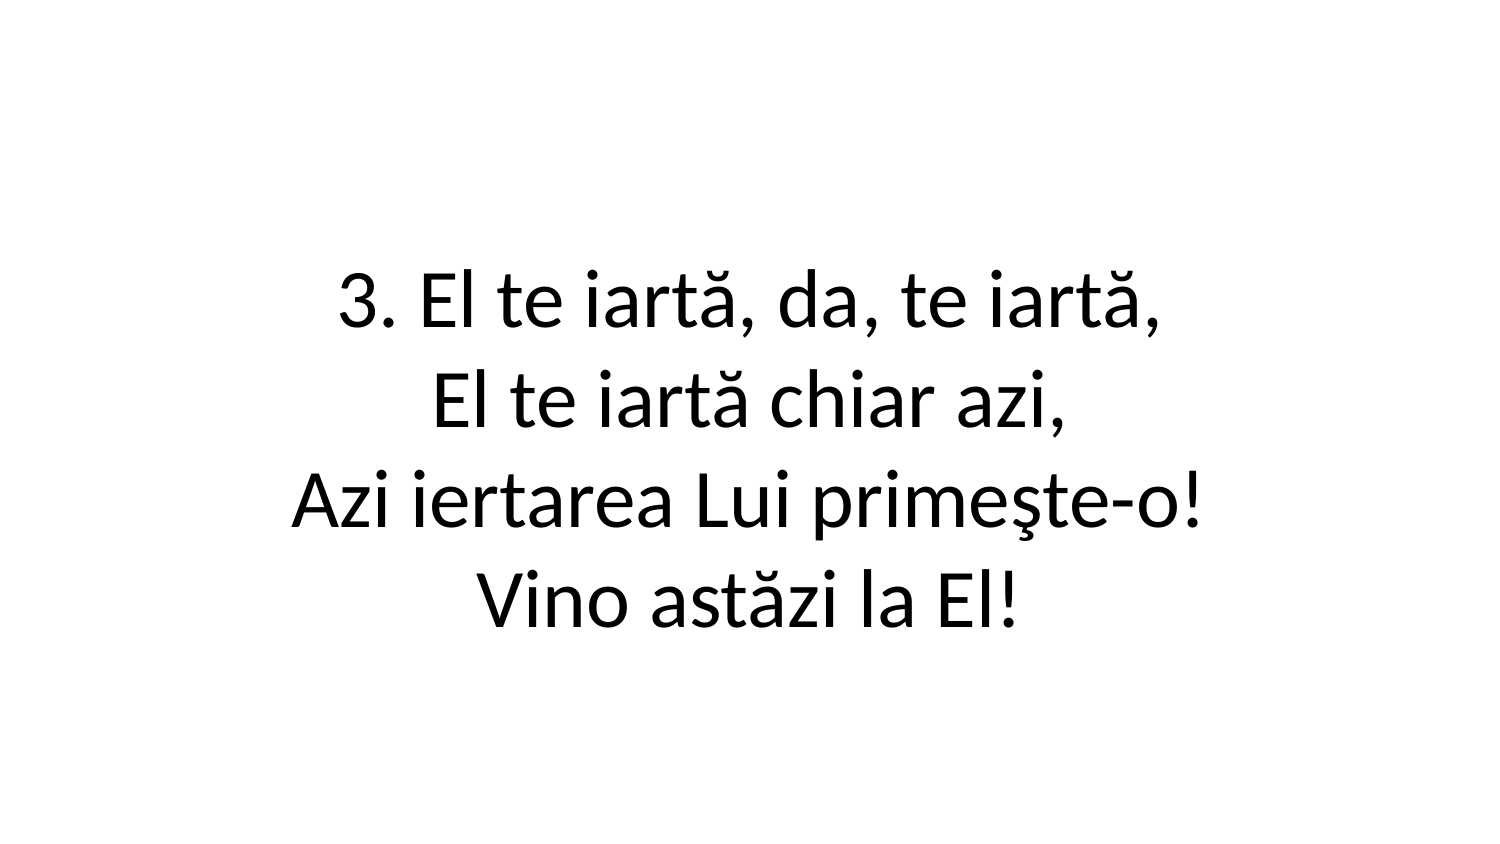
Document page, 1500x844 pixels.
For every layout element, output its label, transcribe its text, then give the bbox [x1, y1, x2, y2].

text_box 3. El te iartă, da, te iartă, El te iartă chiar azi, Azi iertarea Lui primeşte-o! Vino astăzi la El! [276, 192, 1224, 652]
